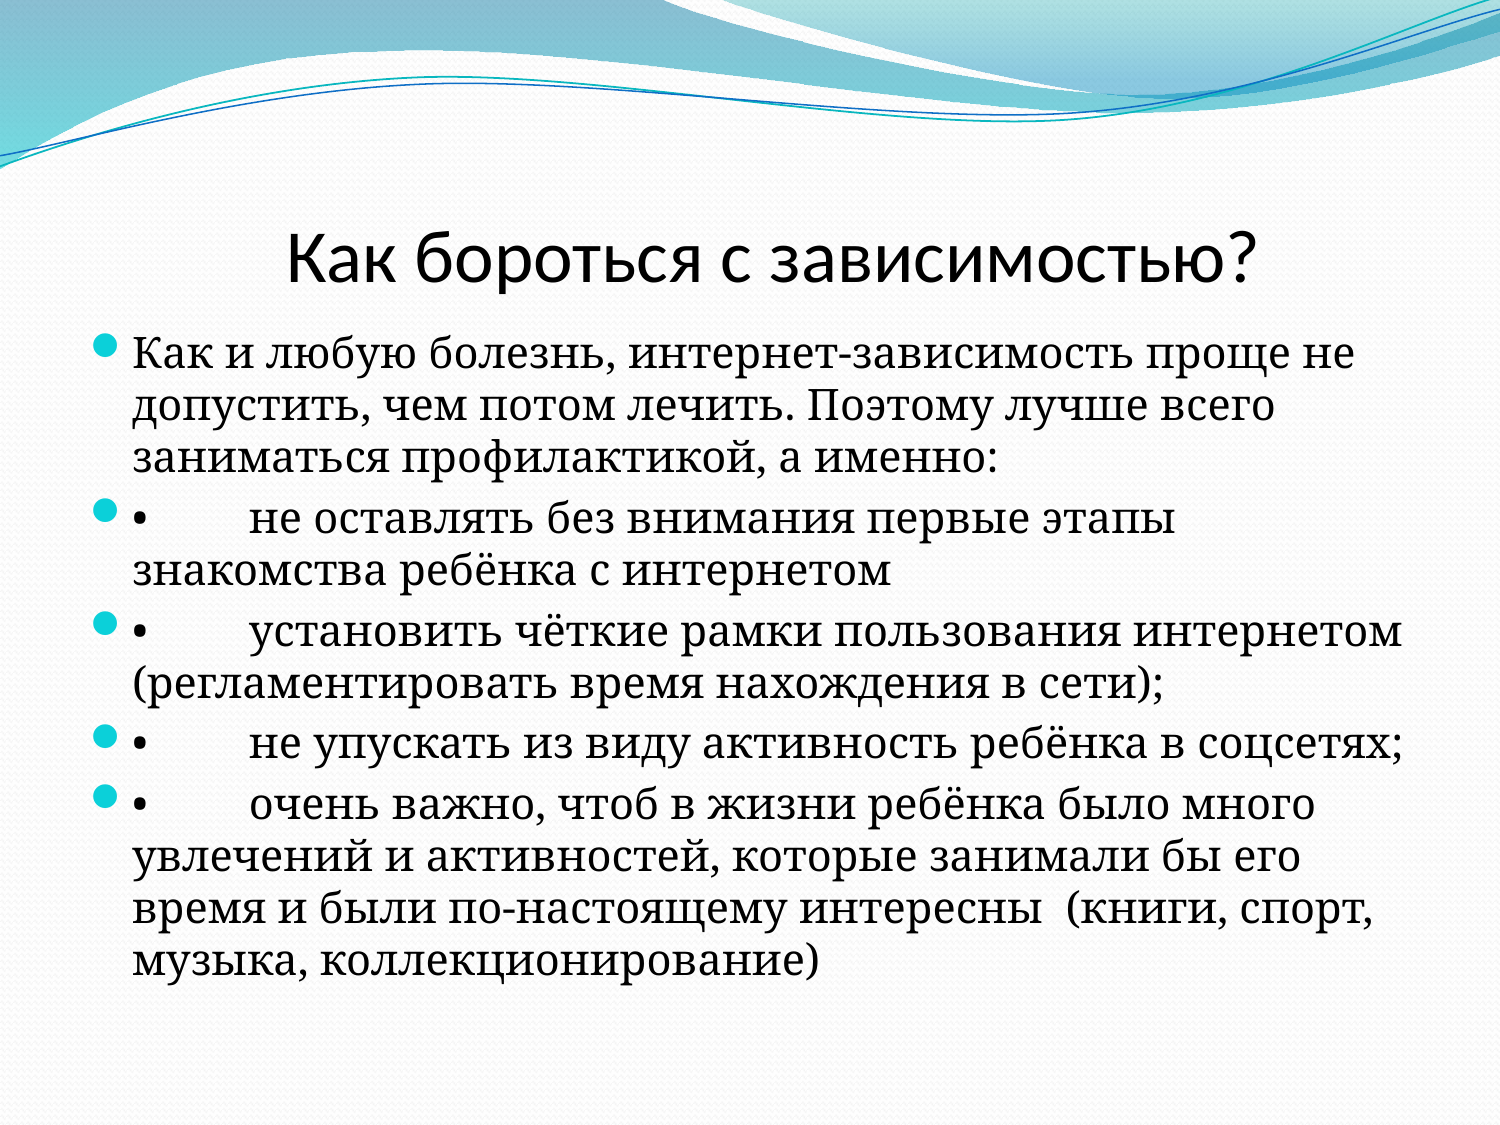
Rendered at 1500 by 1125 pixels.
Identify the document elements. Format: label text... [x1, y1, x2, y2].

title Как бороться с зависимостью? [75, 115, 1425, 303]
list Как и любую болезнь, интернет-зависимость проще не допустить, чем потом лечить. Поэтому лучше всего заниматься профилактикой, а именно: • не оставлять без внимания первые этапы знакомства ребёнка с интернетом • установить чёткие рамки пользования интернетом (регламентировать время нахождения в сети); • не упускать из виду активность ребёнка в соцсетях; • очень важно, чтоб в жизни ребёнка было много увлечений и активностей, которые занимали бы его время и были по-настоящему интересны (книги, спорт, музыка, коллекционирование) [75, 317, 1425, 1038]
